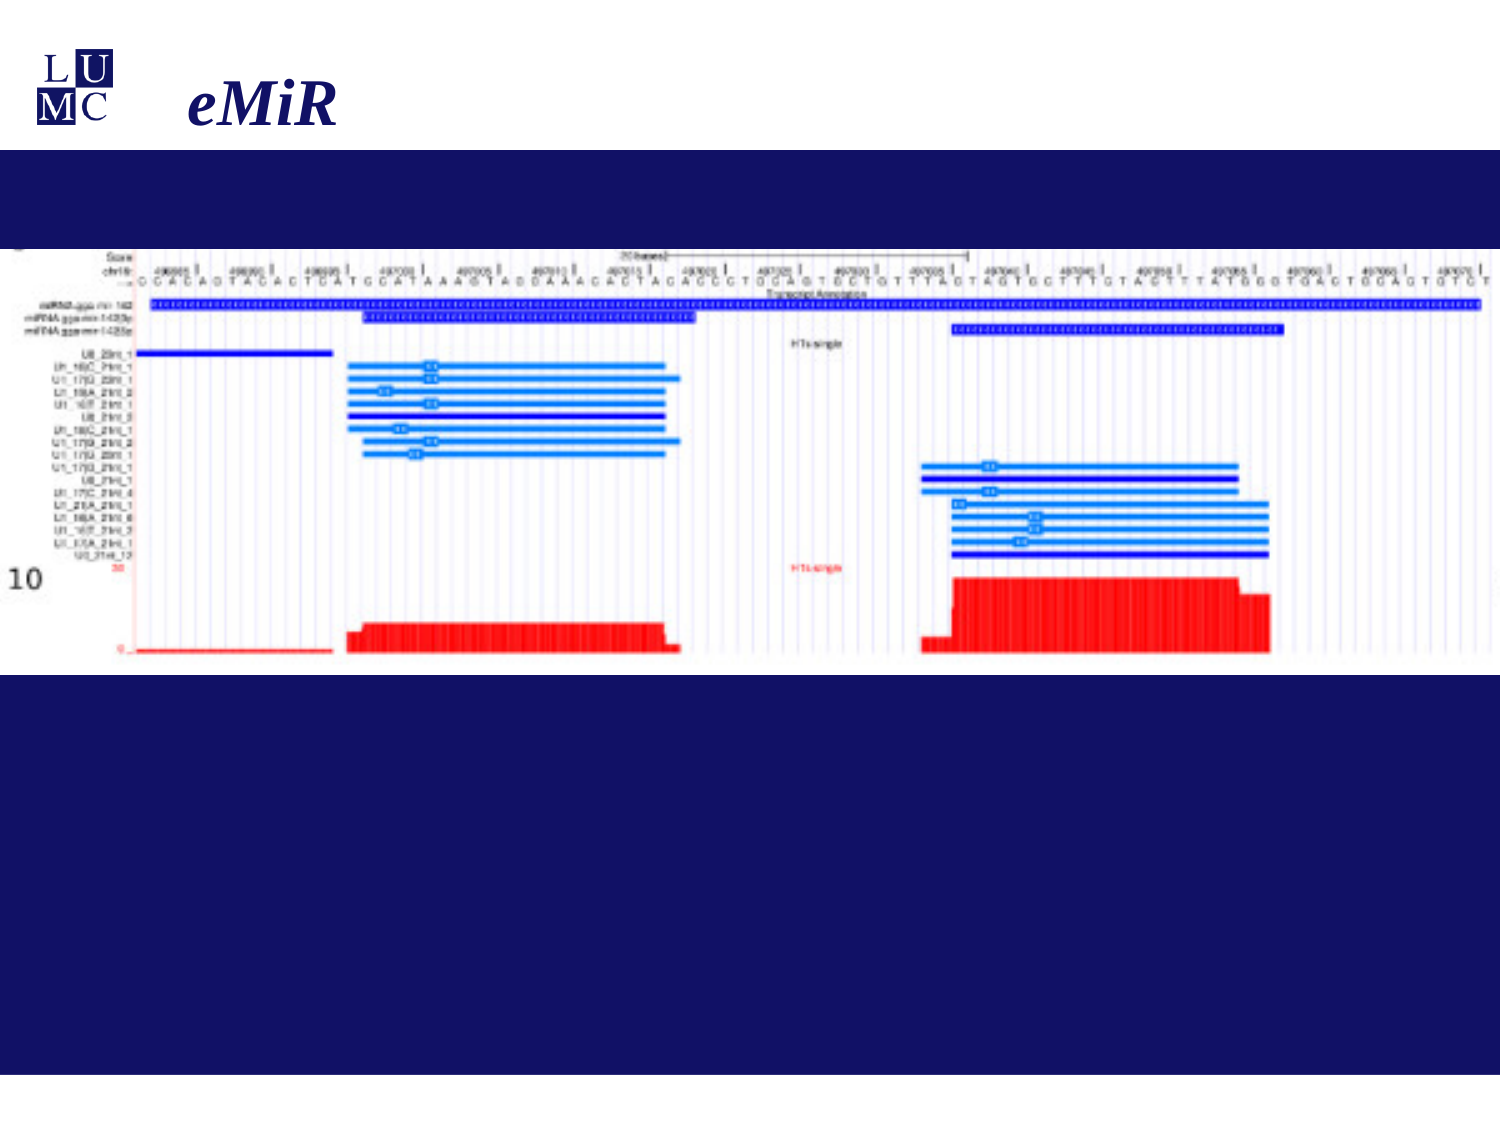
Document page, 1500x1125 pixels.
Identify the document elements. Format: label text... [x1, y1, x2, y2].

picture [0, 249, 1500, 676]
title eMiR [187, 19, 1463, 141]
picture [37, 49, 113, 125]
